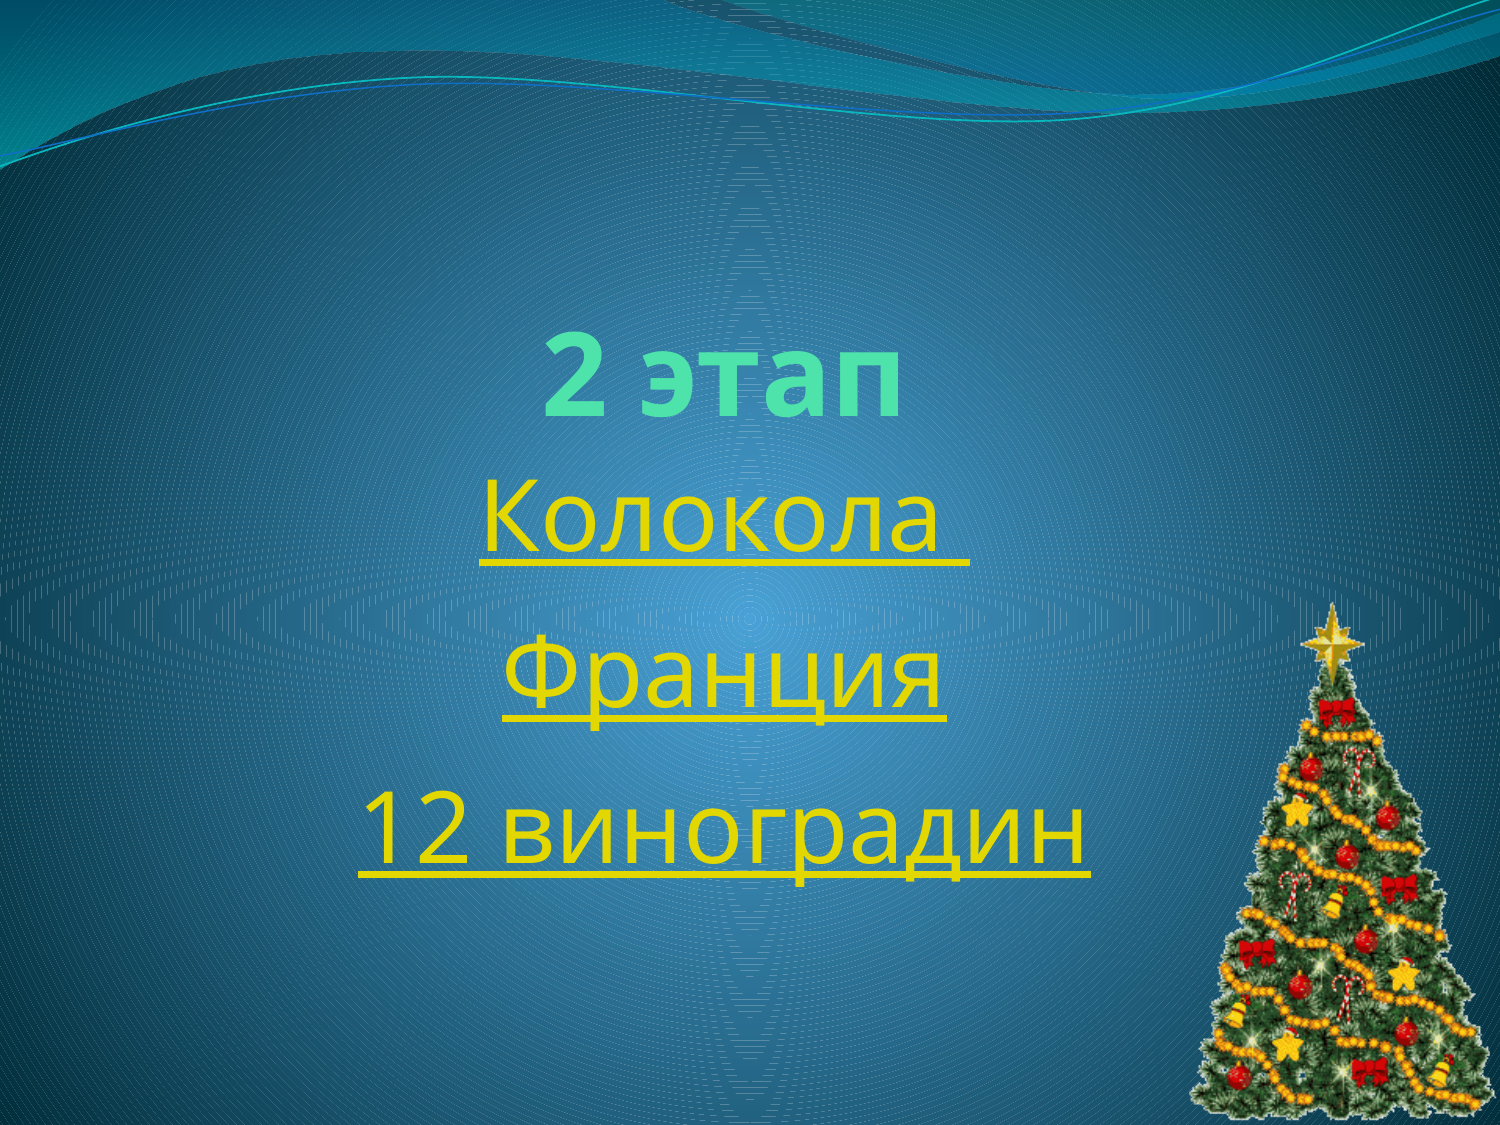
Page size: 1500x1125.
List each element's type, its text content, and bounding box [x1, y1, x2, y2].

title 2 этап [86, 216, 1362, 440]
title [1156, 594, 1163, 692]
picture [1163, 593, 1500, 1125]
list Колокола Франция 12 виноградин [86, 443, 1362, 692]
